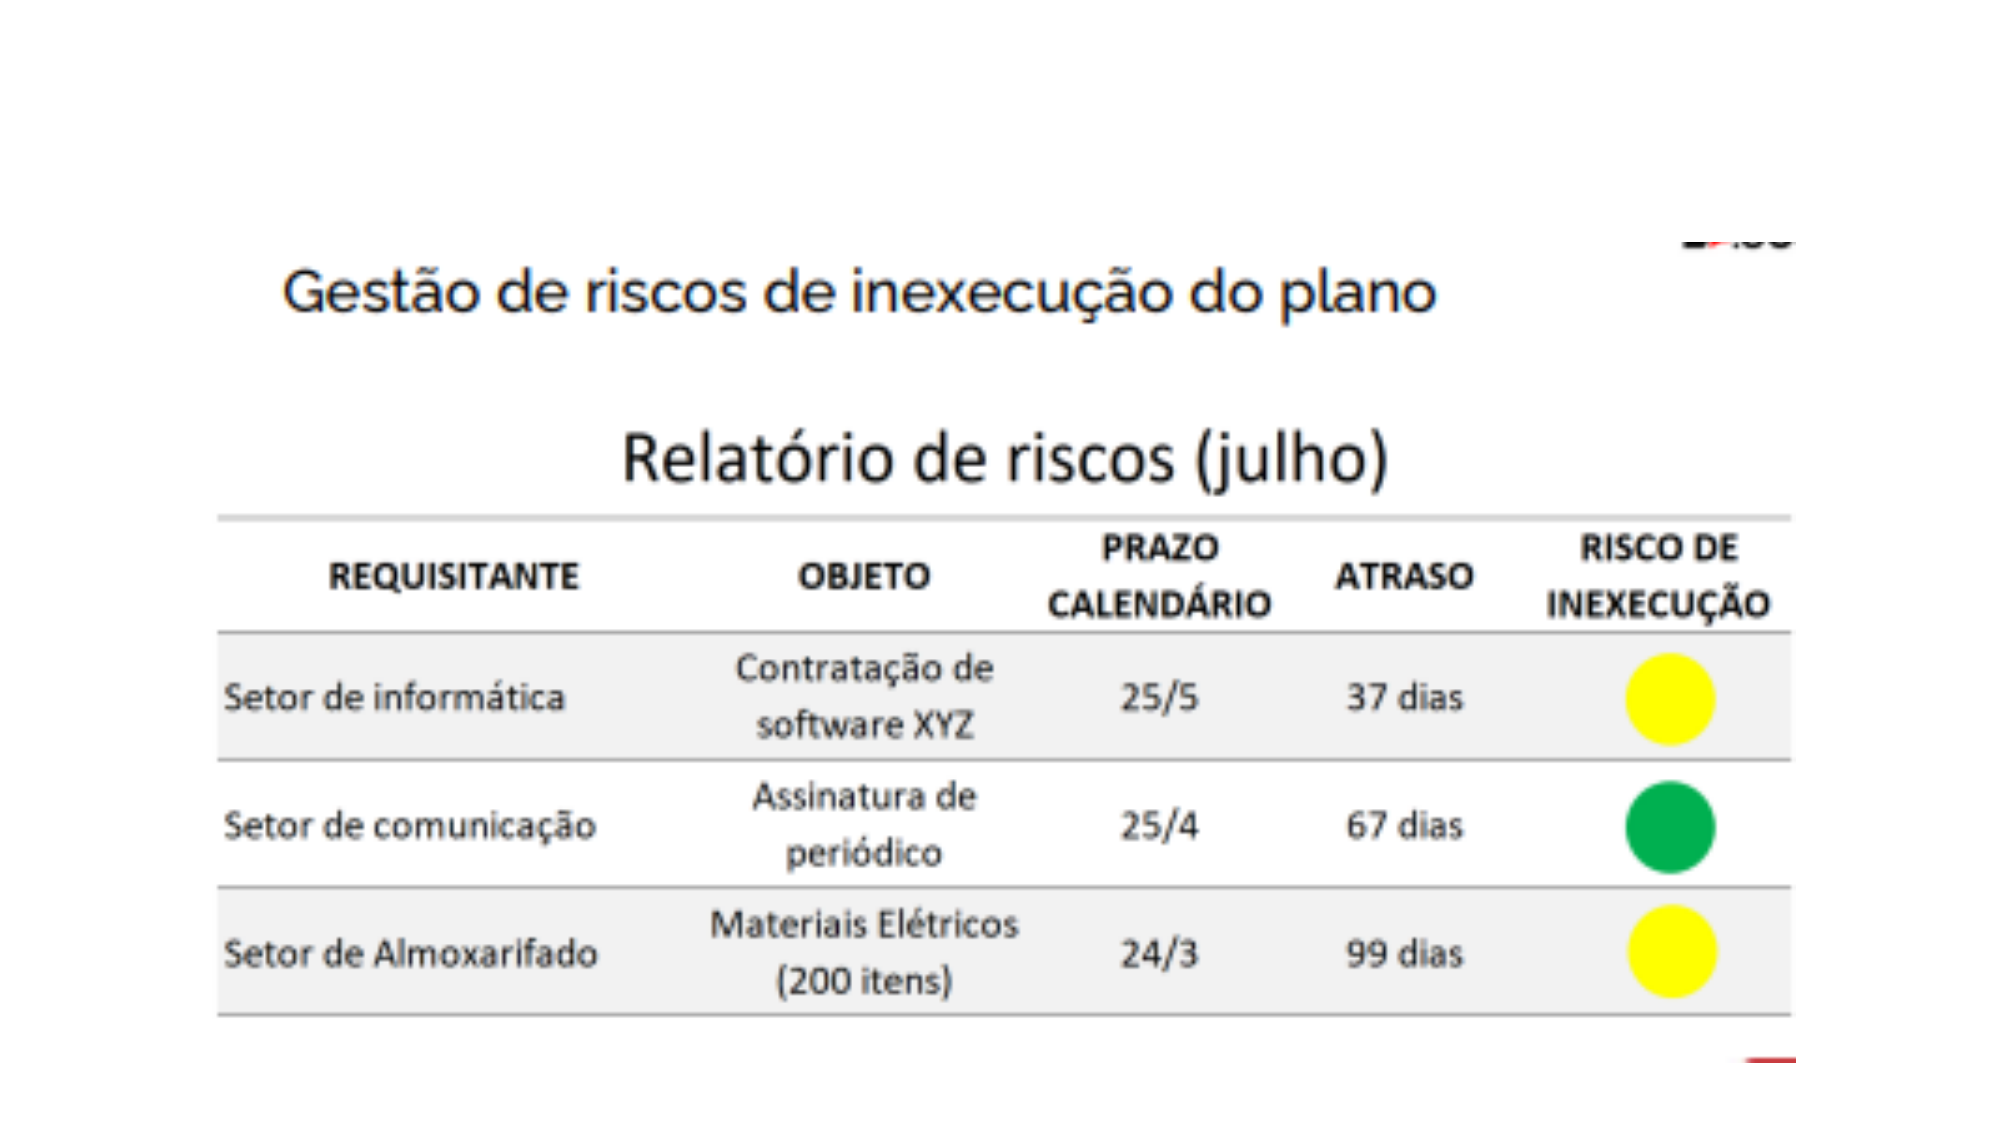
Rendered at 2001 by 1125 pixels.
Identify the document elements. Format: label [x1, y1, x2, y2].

picture [203, 241, 1797, 1063]
